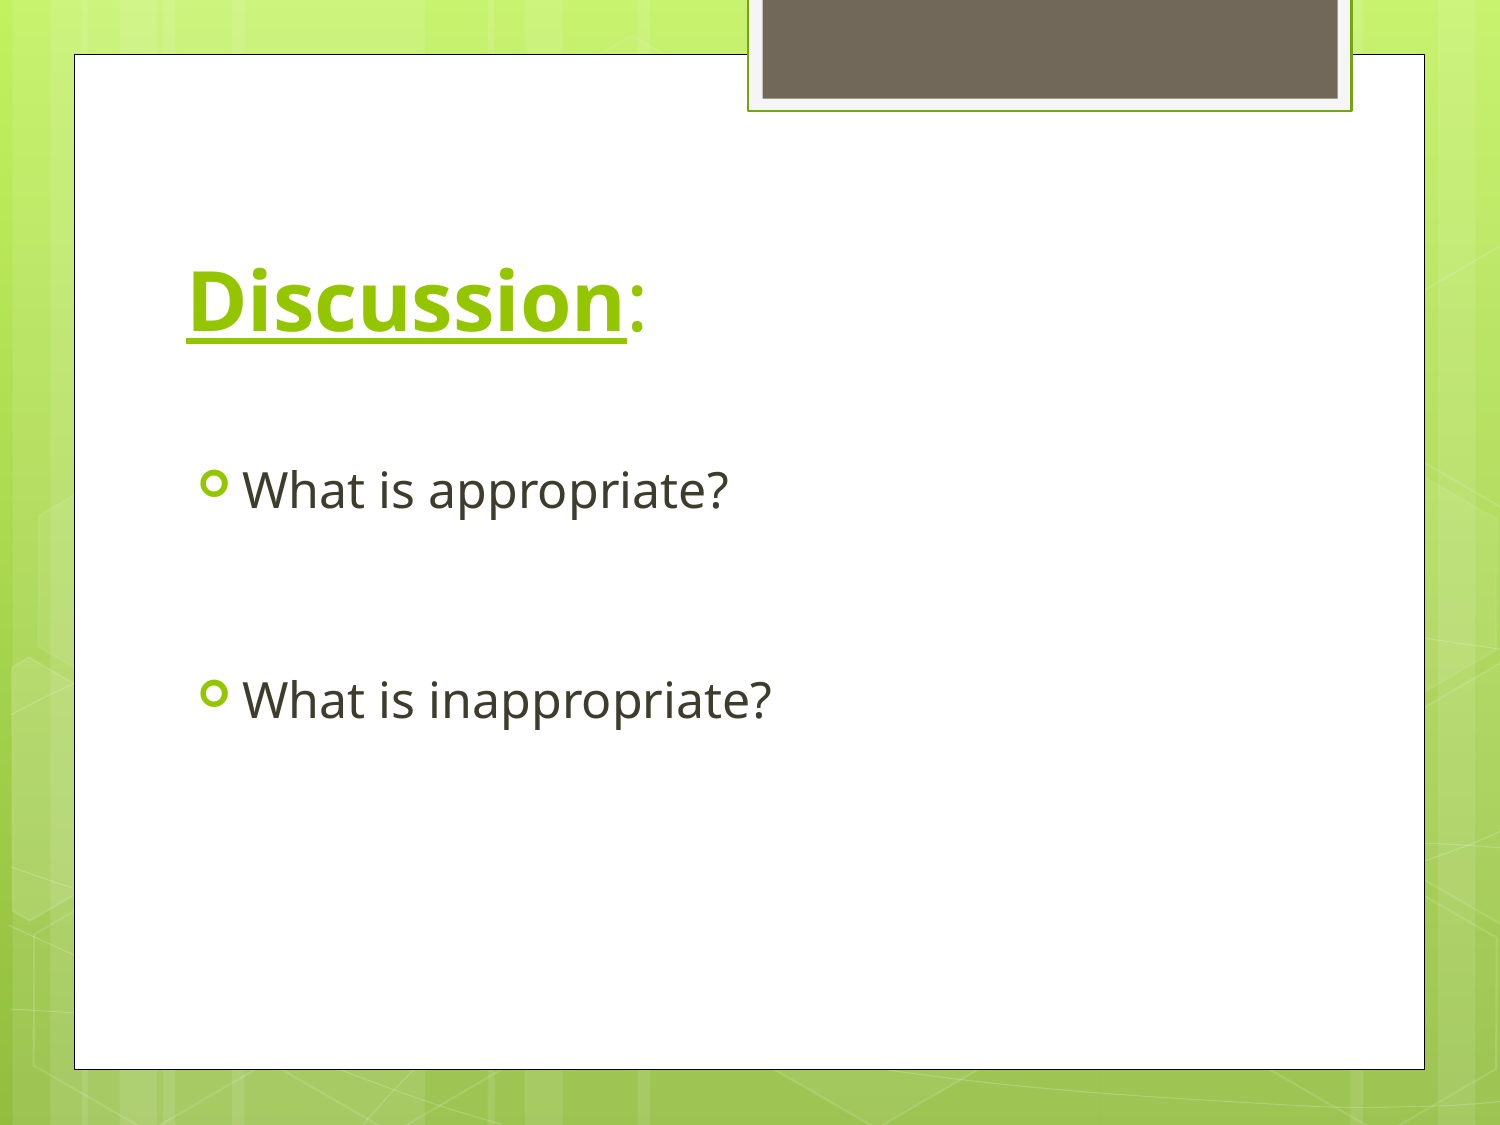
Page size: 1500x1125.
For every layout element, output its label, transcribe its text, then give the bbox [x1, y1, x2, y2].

list What is appropriate? What is inappropriate? [171, 381, 1283, 957]
title Discussion: [171, 168, 1324, 357]
